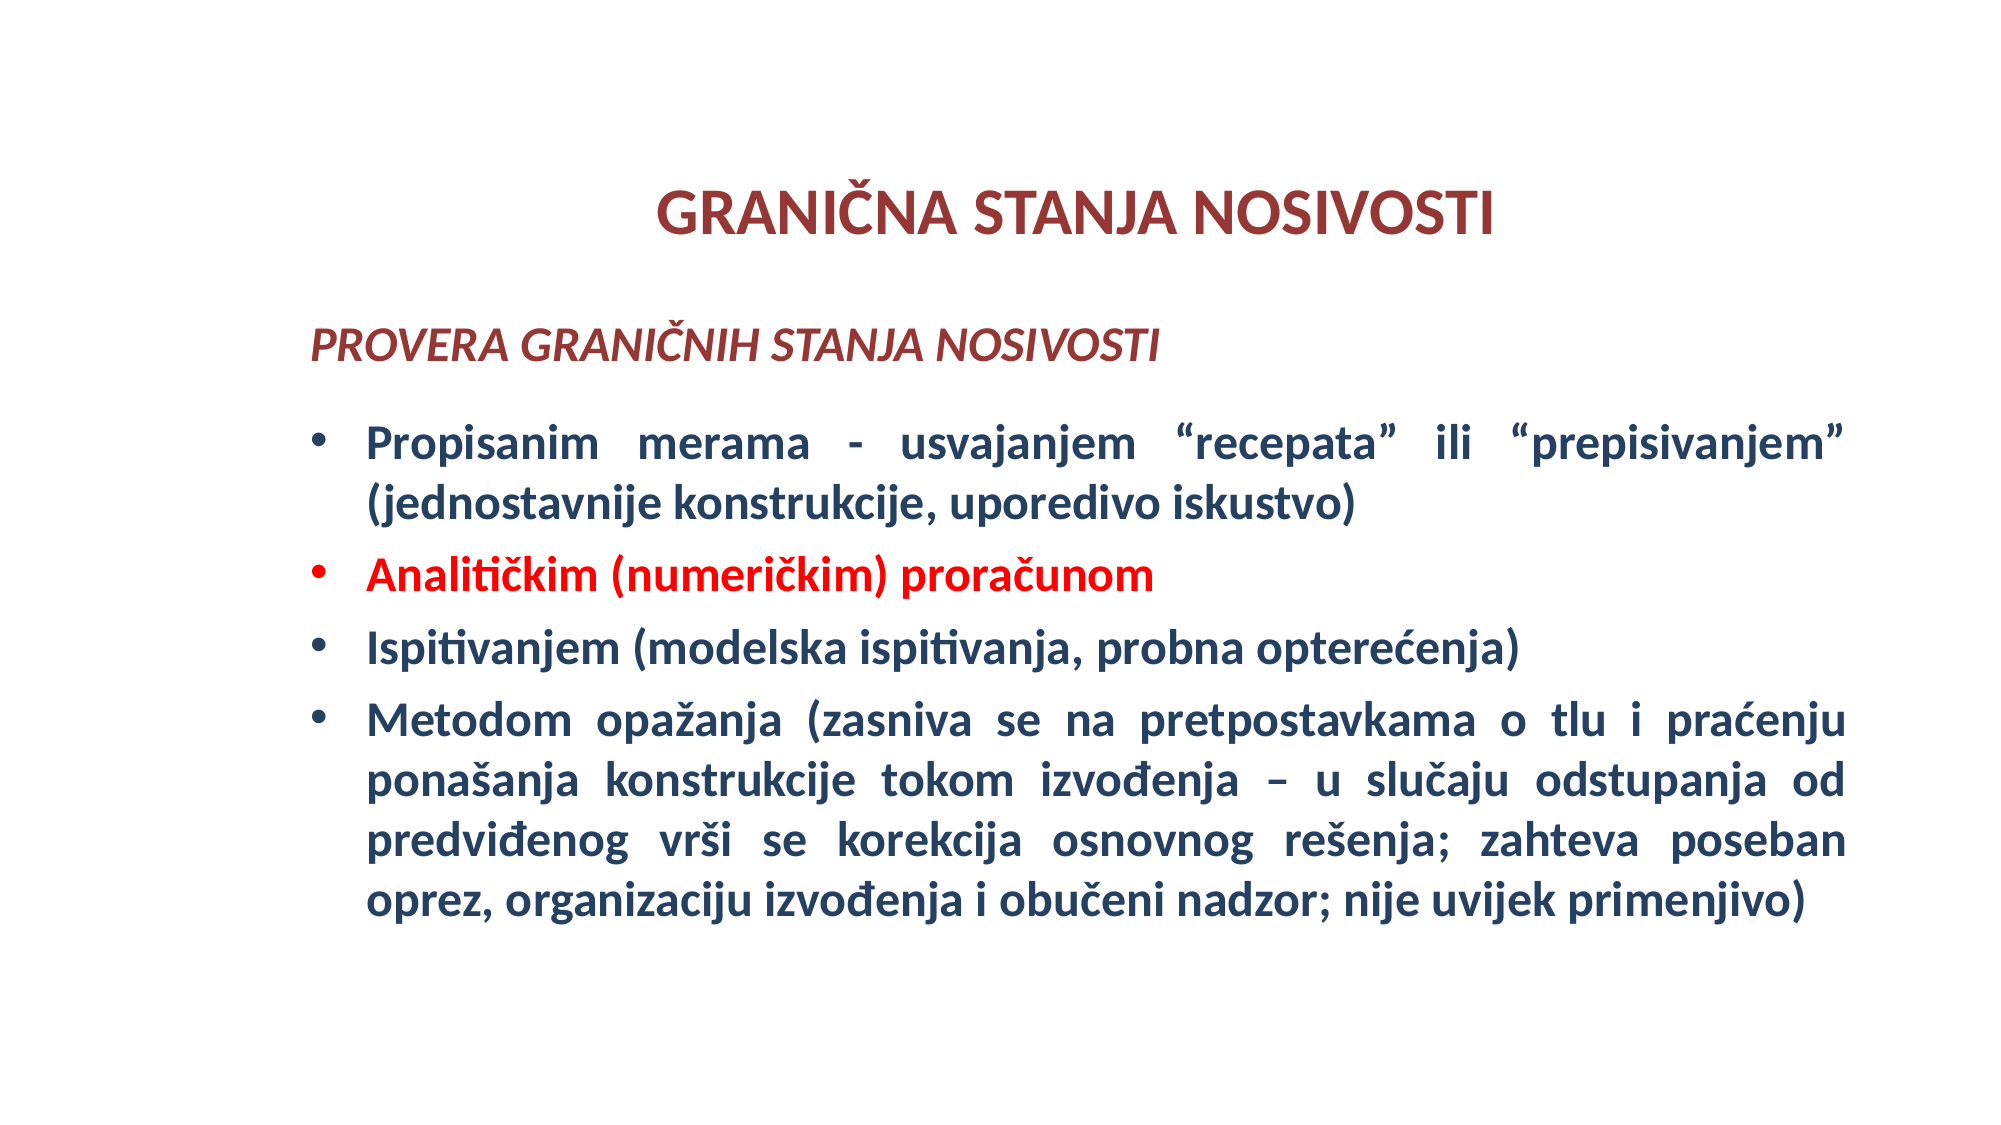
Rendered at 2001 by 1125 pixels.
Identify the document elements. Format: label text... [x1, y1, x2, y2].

text_box PROVERA GRANIČNIH STANJA NOSIVOSTI Propisanim merama - usvajanjem “recepata” ili “prepisivanjem” (jednostavnije konstrukcije, uporedivo iskustvo) Analitičkim (numeričkim) proračunom Ispitivanjem (modelska ispitivanja, probna opterećenja) Metodom opažanja (zasniva se na pretpostavkama o tlu i praćenju ponašanja konstrukcije tokom izvođenja – u slučaju odstupanja od predviđenog vrši se korekcija osnovnog rešenja; zahteva poseban oprez, organizaciju izvođenja i obučeni nadzor; nije uvijek primenjivo) [220, 304, 1863, 935]
text_box GRANIČNA STANJA NOSIVOSTI [279, 160, 1875, 256]
